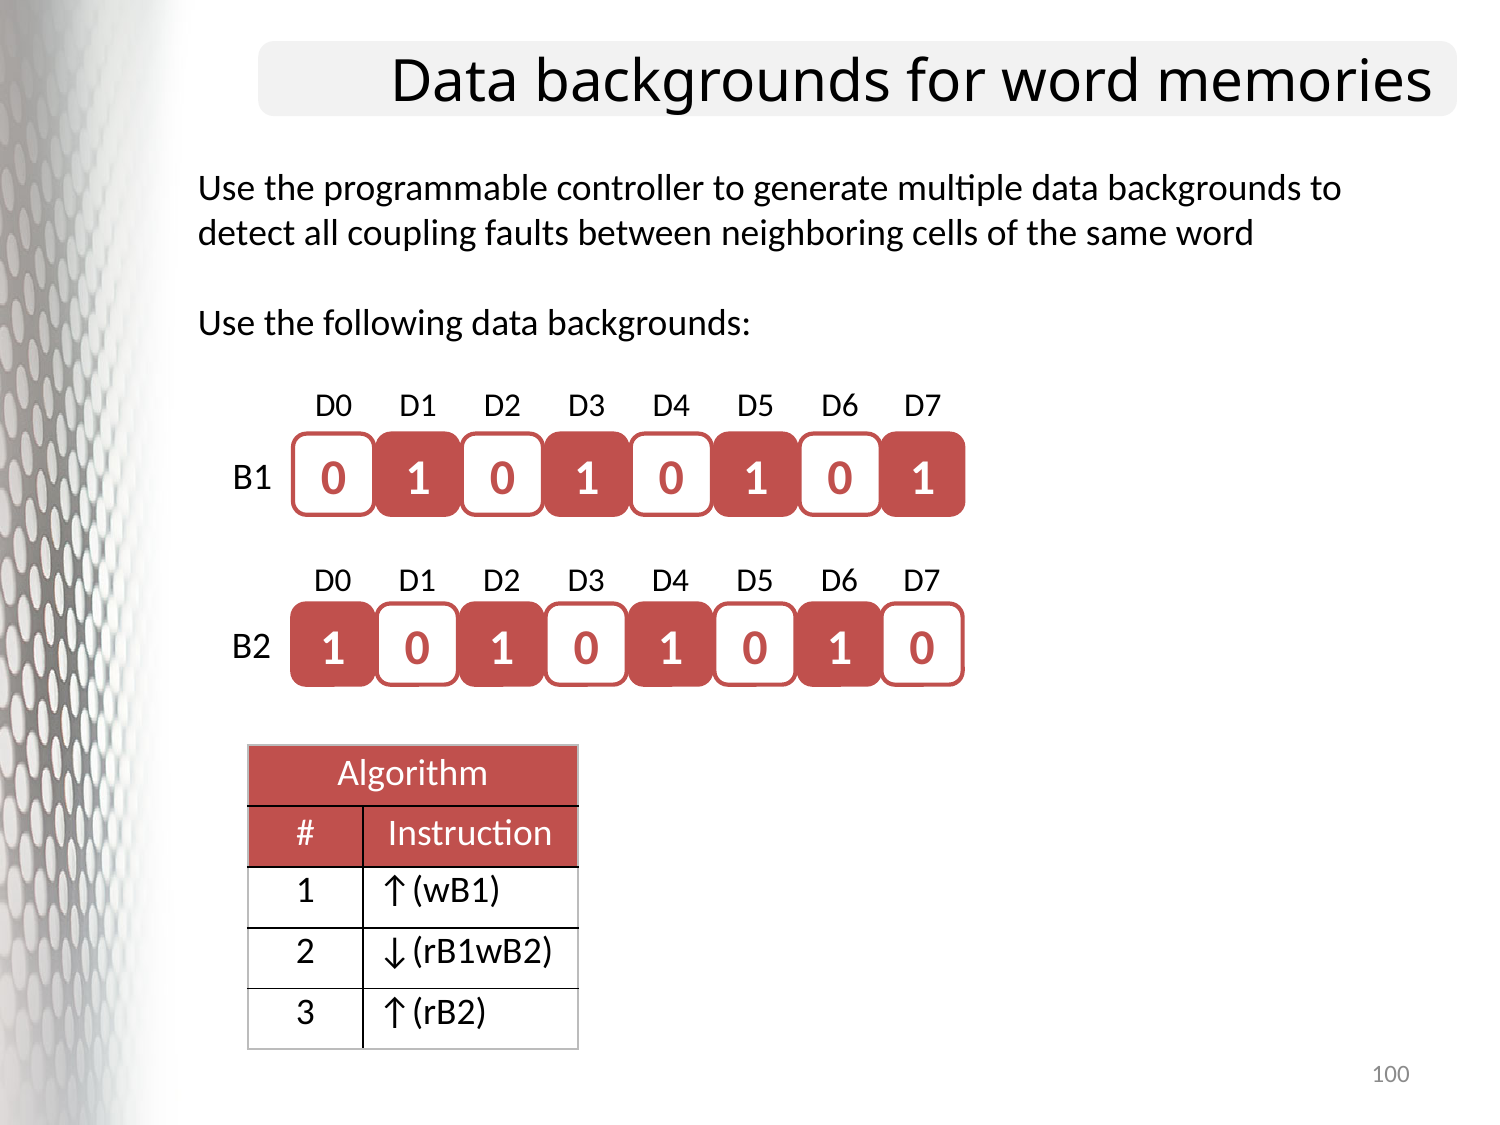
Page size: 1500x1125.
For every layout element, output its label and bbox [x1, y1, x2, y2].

title [258, 40, 1449, 117]
table_cell [249, 807, 362, 866]
table_cell [249, 929, 362, 988]
table_cell [249, 868, 362, 927]
text_box [210, 362, 964, 685]
table_cell [364, 929, 577, 988]
text_box [183, 155, 1442, 351]
table_header [249, 746, 577, 805]
table_cell [249, 989, 362, 1048]
slide_number [1074, 1042, 1425, 1103]
table_cell [364, 807, 577, 866]
table_cell [364, 868, 577, 927]
table_cell [364, 989, 577, 1048]
picture [0, 0, 200, 1125]
